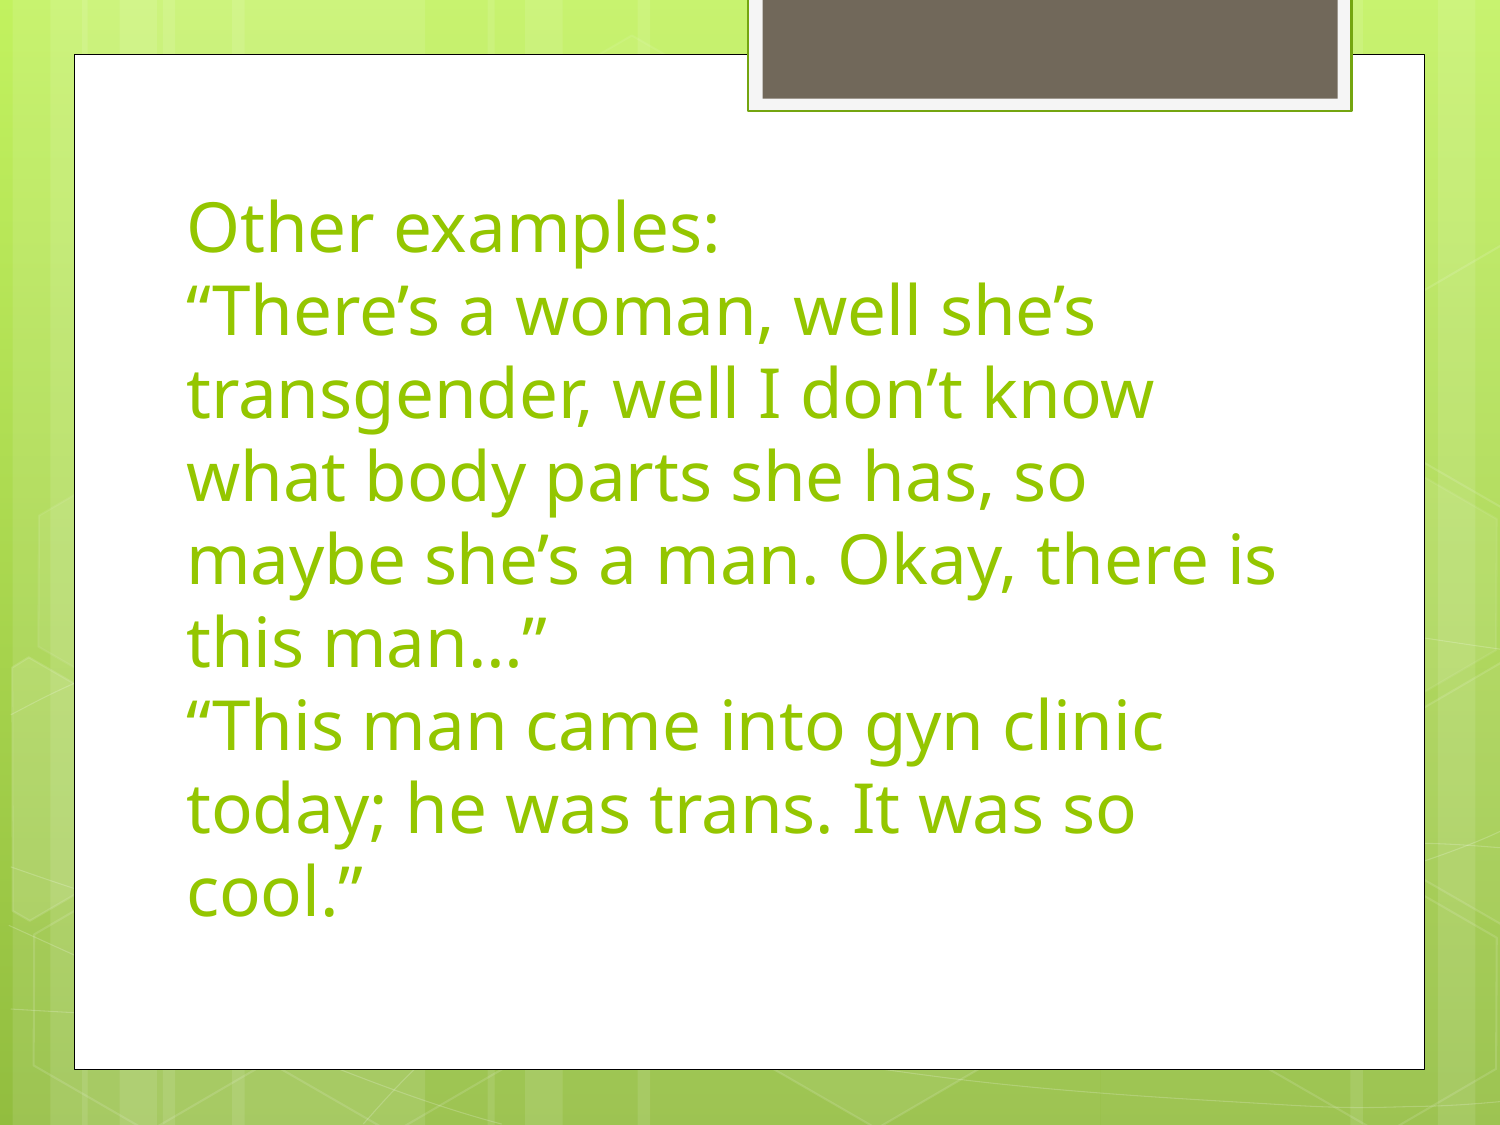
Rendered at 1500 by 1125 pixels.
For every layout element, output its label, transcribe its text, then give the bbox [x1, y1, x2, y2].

title Other examples: “There’s a woman, well she’s transgender, well I don’t know what body parts she has, so maybe she’s a man. Okay, there is this man…” “This man came into gyn clinic today; he was trans. It was so cool.” [171, 168, 1324, 938]
